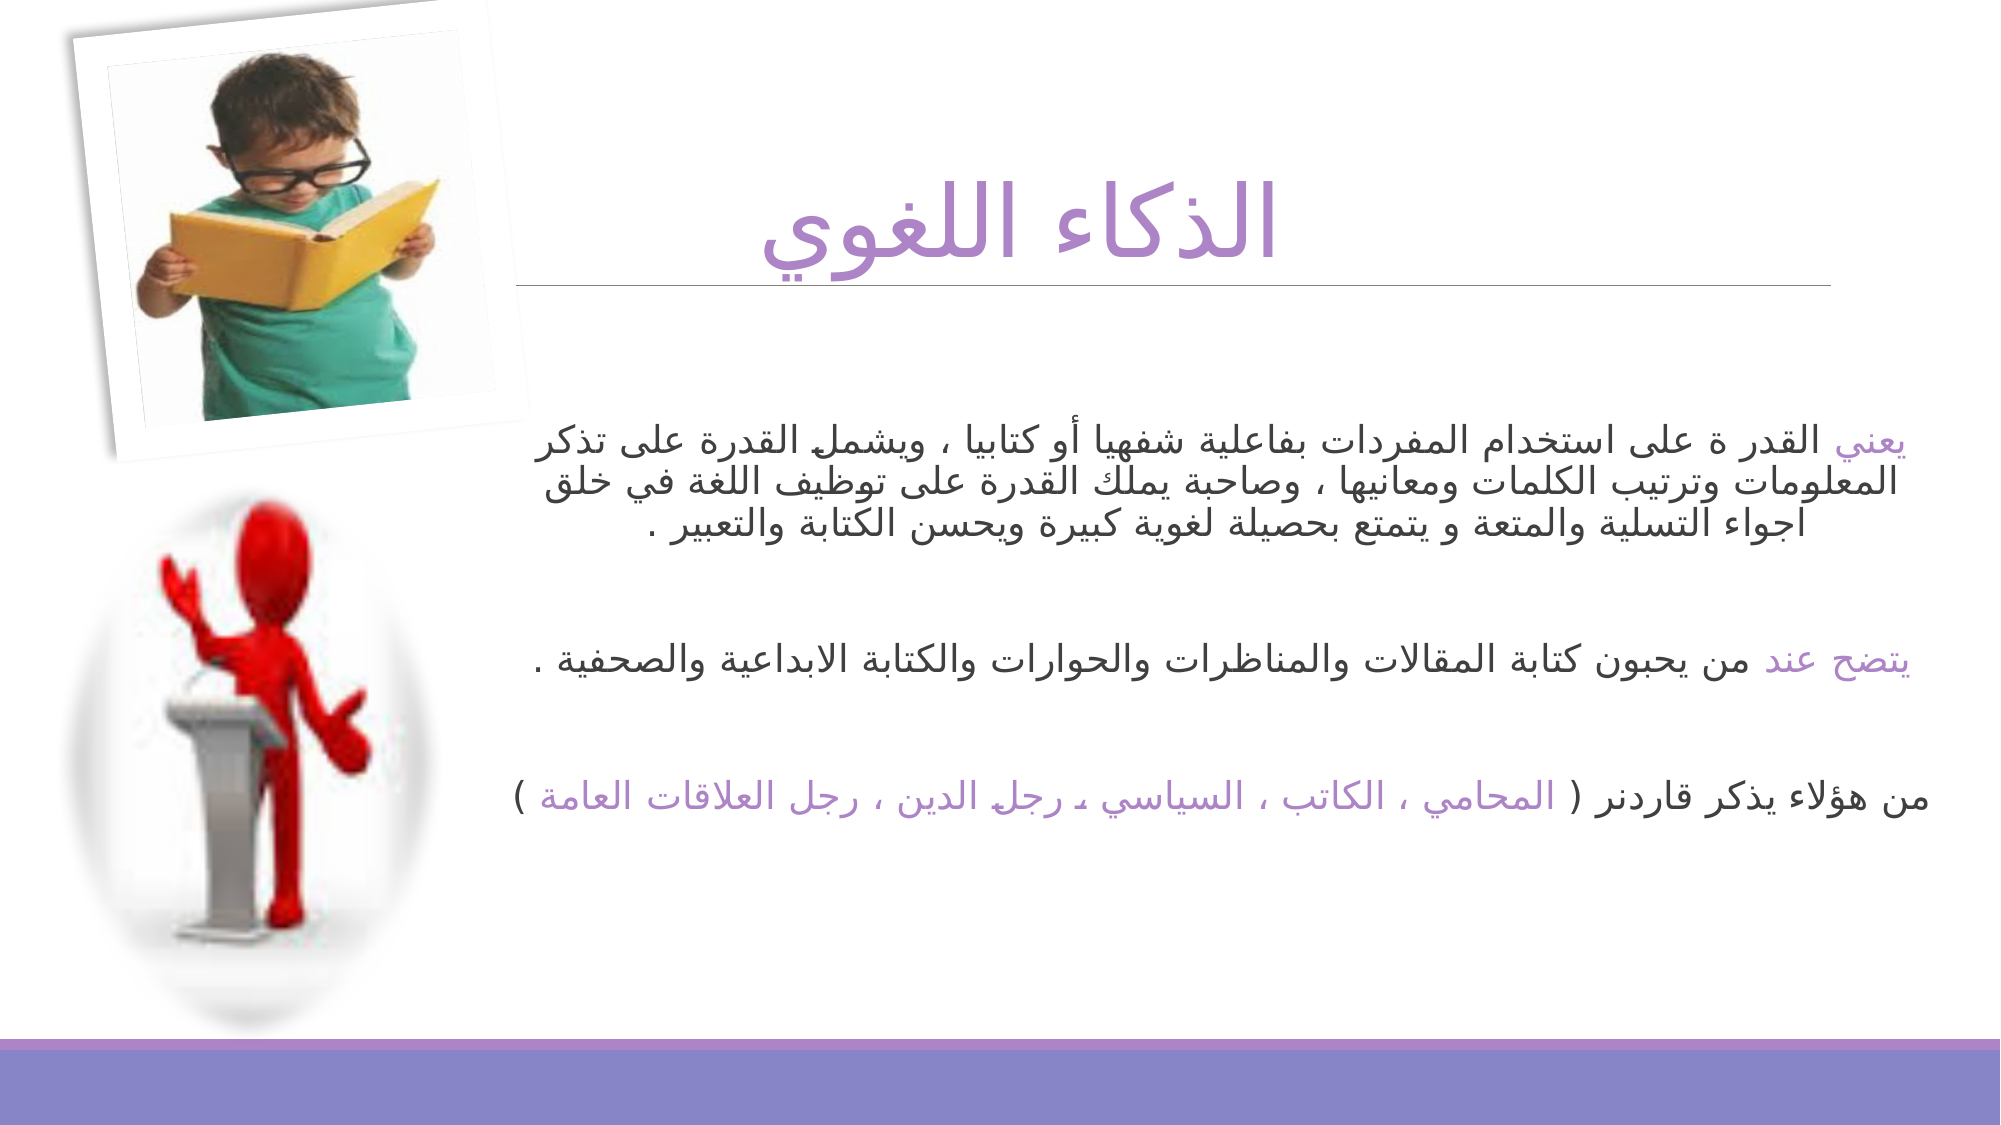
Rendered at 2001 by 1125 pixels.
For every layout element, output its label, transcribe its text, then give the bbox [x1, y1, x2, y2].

list يعني القدر ة على استخدام المفردات بفاعلية شفهيا أو كتابيا ، ويشمل القدرة على تذكر المعلومات وترتيب الكلمات ومعانيها ، وصاحبة يملك القدرة على توظيف اللغة في خلق اجواء التسلية والمتعة و يتمتع بحصيلة لغوية كبيرة ويحسن الكتابة والتعبير . يتضح عند من يحبون كتابة المقالات والمناظرات والحوارات والكتابة الابداعية والصحفية . من هؤلاء يذكر قاردنر ( المحامي ، الكاتب ، السياسي ، رجل الدين ، رجل العلاقات العامة ) [511, 339, 1947, 923]
title الذكاء اللغوي [491, 47, 1830, 285]
picture [54, 480, 445, 1046]
picture [108, 30, 495, 427]
